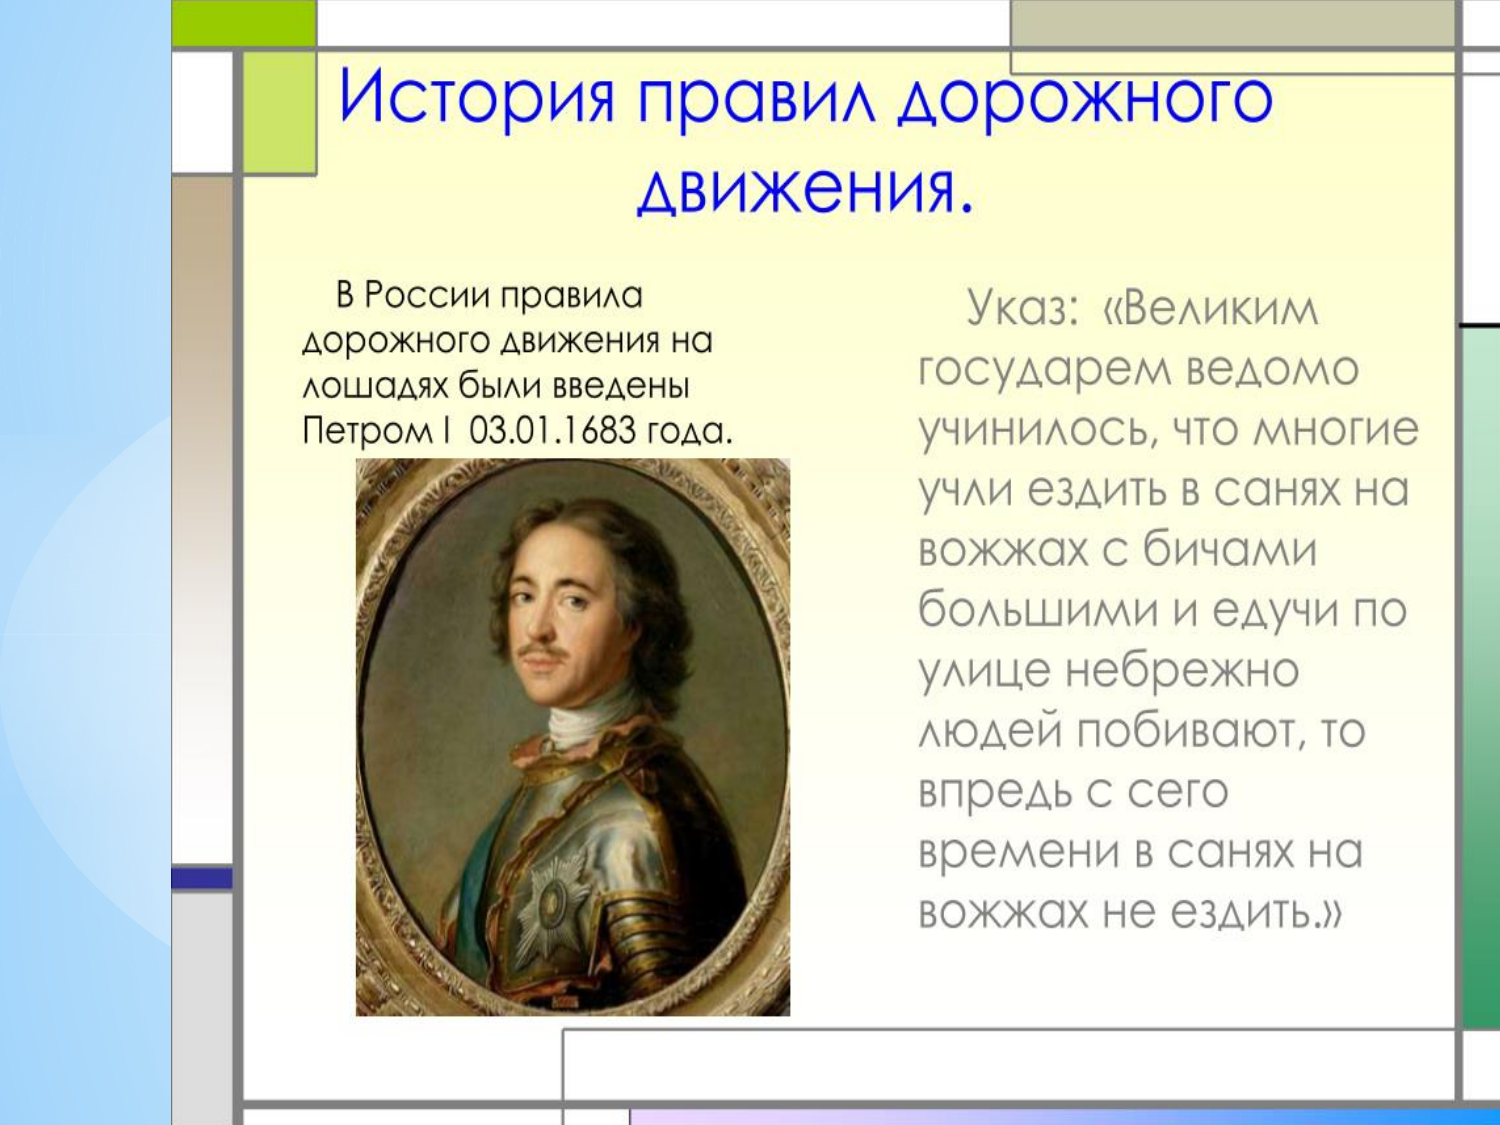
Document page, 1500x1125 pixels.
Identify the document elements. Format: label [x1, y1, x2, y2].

picture [170, 0, 1500, 1125]
